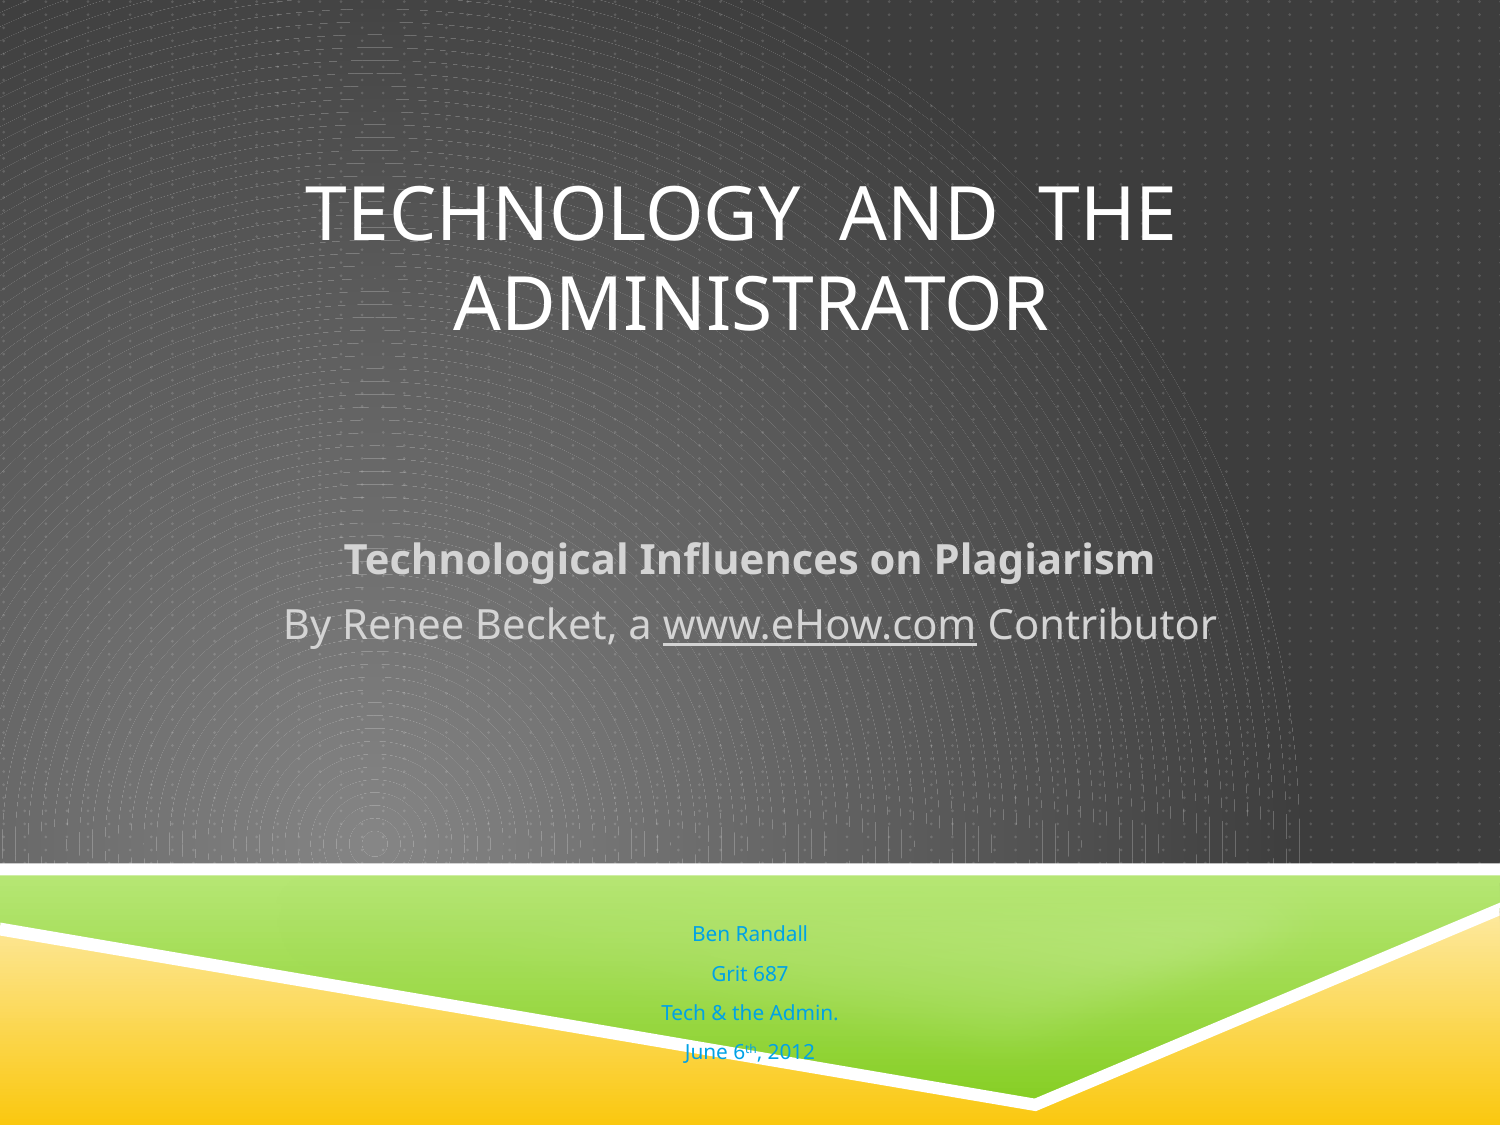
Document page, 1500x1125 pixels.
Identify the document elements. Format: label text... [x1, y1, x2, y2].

subtitle Technological Influences on Plagiarism By Renee Becket, a www.eHow.com Contributor Ben Randall Grit 687 Tech & the Admin. June 6th, 2012 [0, 525, 1500, 1090]
title Technology and the Administrator [20, 106, 1483, 354]
